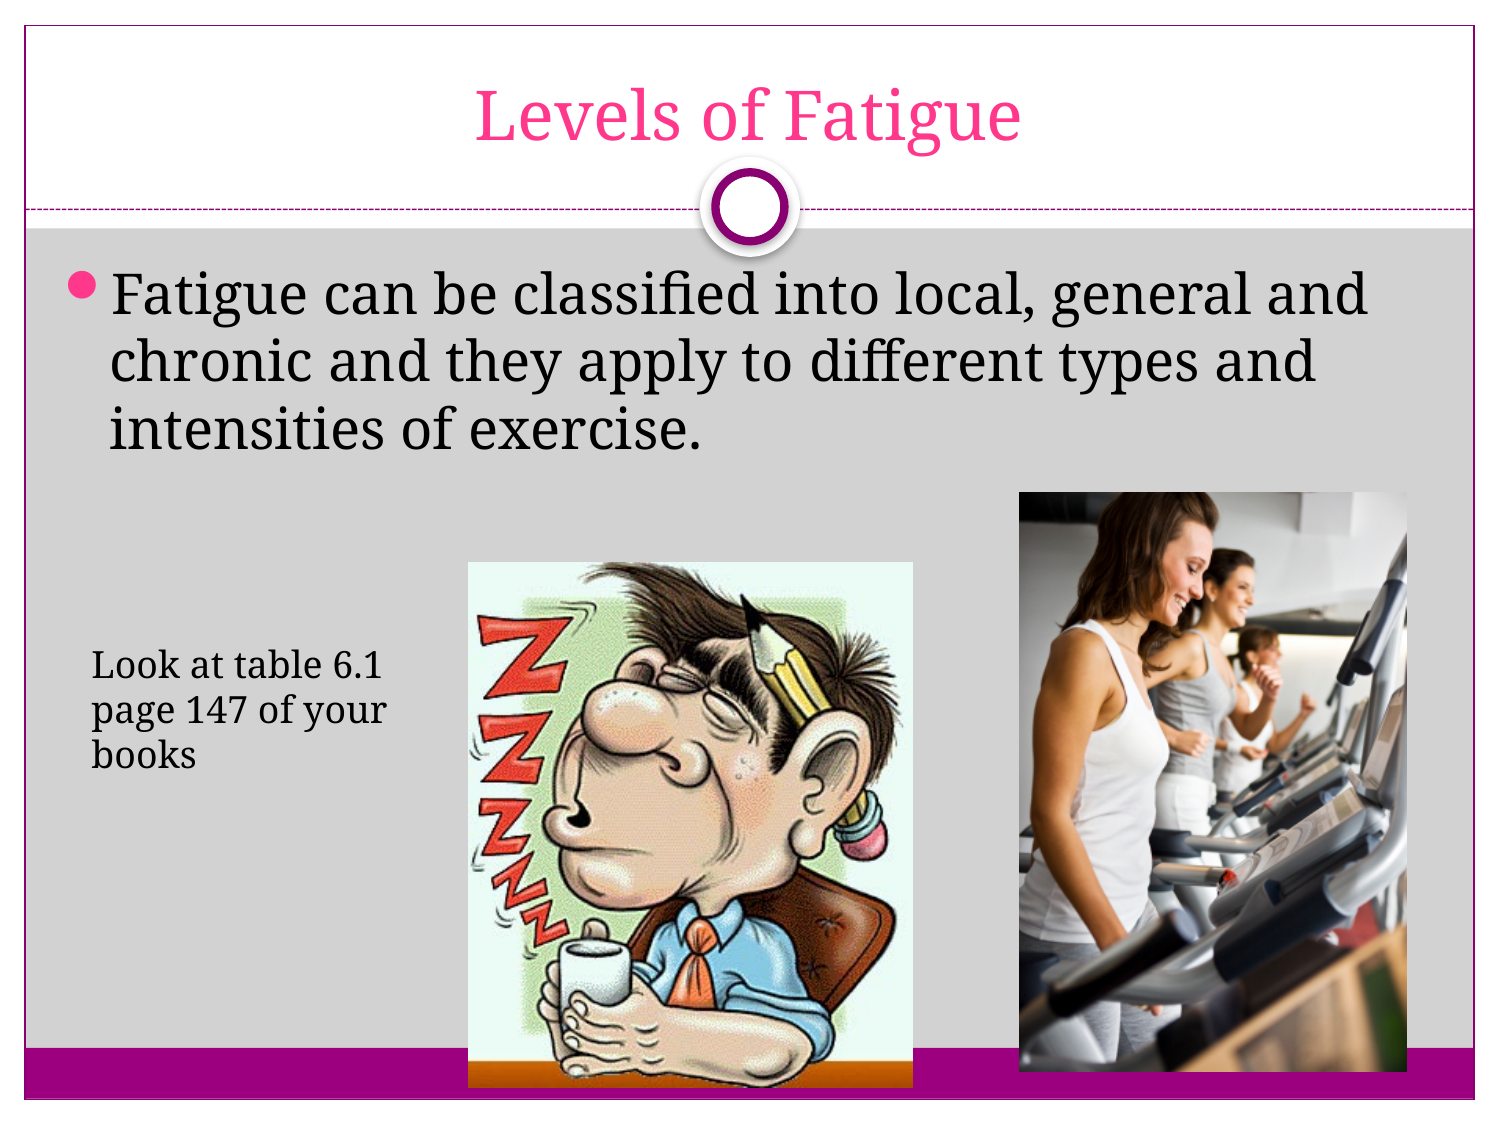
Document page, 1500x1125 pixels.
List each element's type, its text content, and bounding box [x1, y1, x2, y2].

picture [468, 562, 913, 1088]
text_box Look at table 6.1 page 147 of your books [76, 633, 420, 784]
picture [1019, 491, 1407, 1072]
list Fatigue can be classified into local, general and chronic and they apply to different types and intensities of exercise. [49, 250, 1445, 1001]
title Levels of Fatigue [49, 37, 1450, 162]
